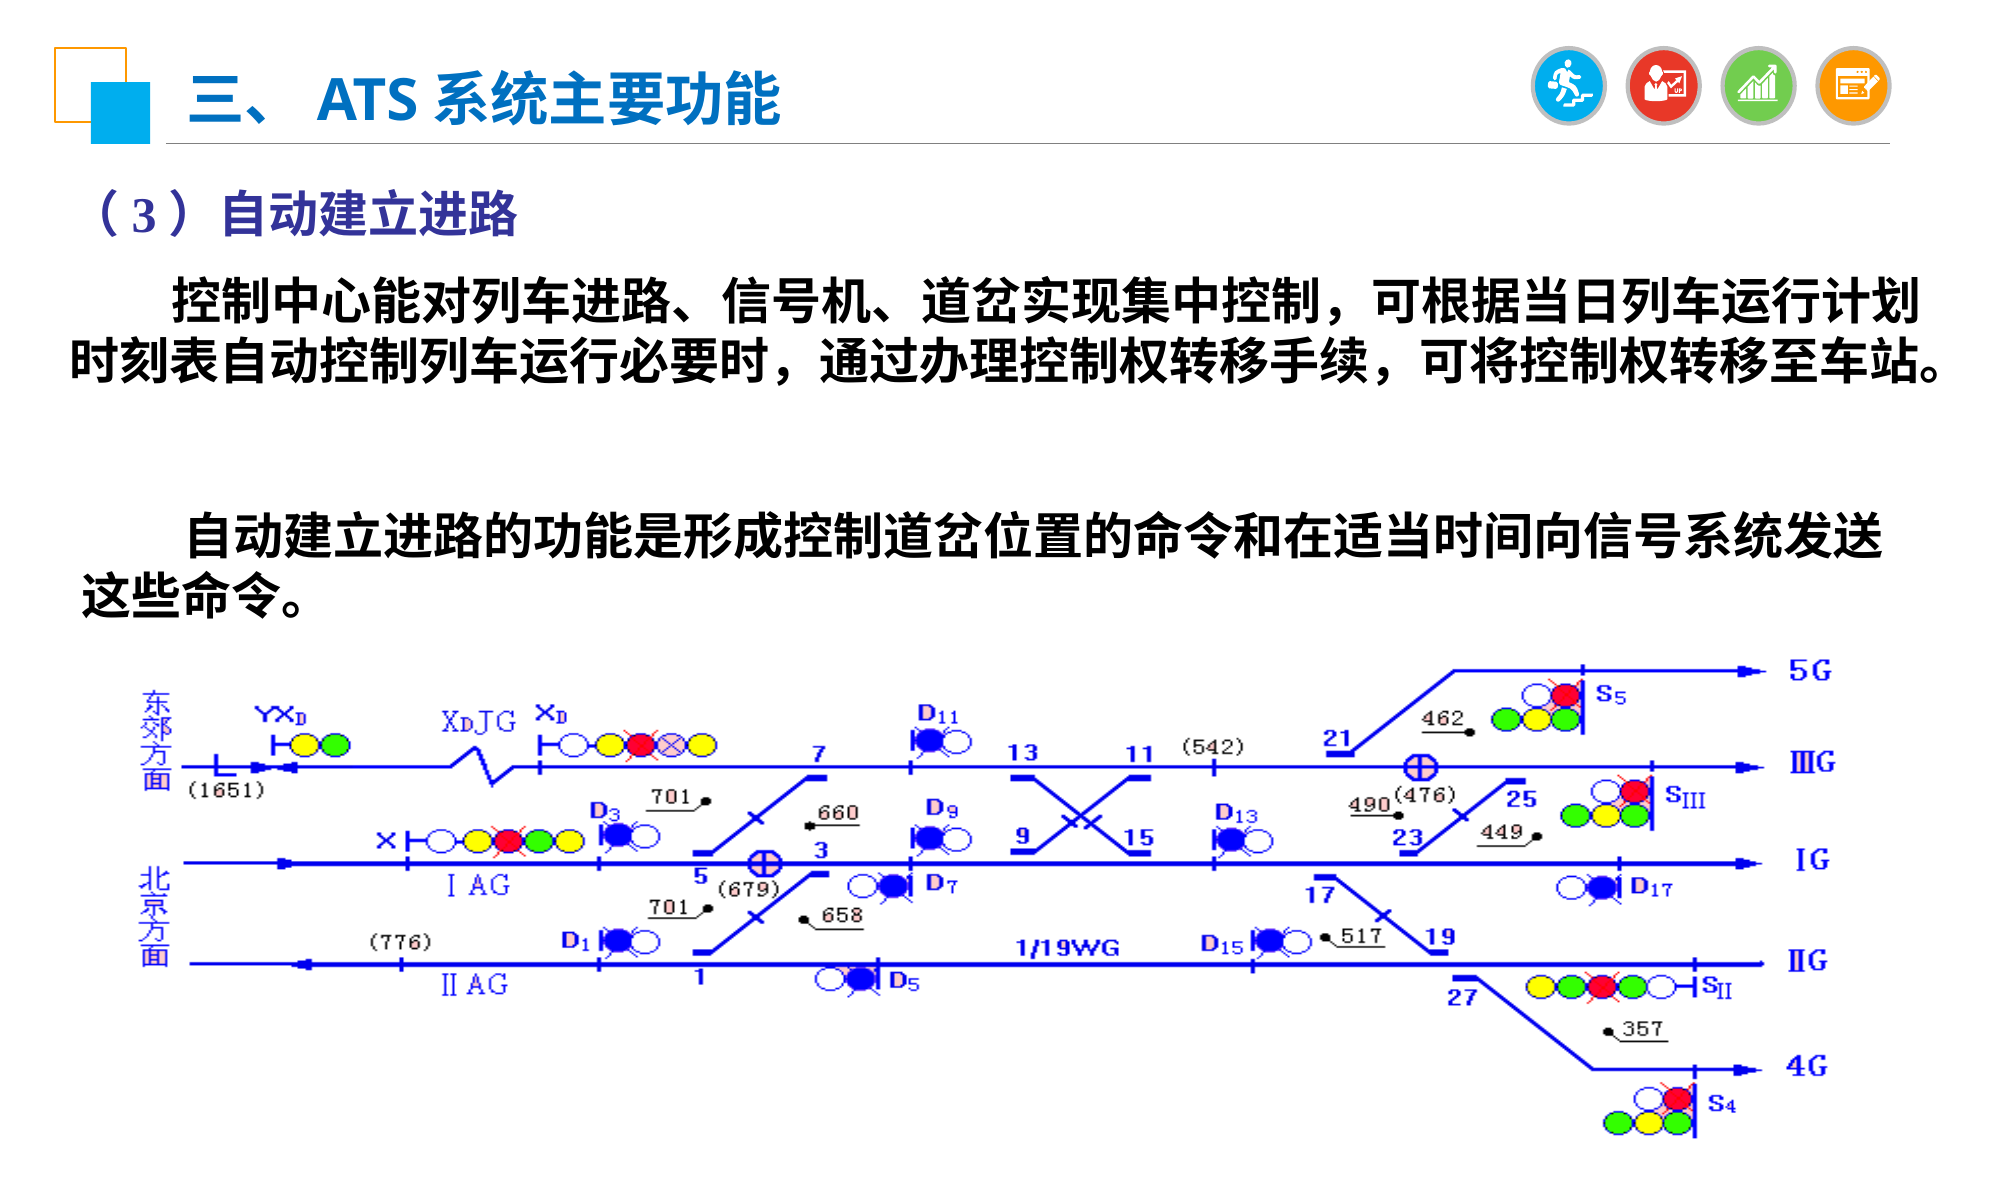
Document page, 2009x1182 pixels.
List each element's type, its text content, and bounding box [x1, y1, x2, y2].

picture [124, 648, 1842, 1154]
text_box （3）自动建立进路 [54, 174, 1415, 250]
text_box 控制中心能对列车进路、信号机、道岔实现集中控制，可根据当日列车运行计划时刻表自动控制列车运行必要时，通过办理控制权转移手续，可将控制权转移至车站。 [54, 262, 1942, 398]
text_box 三、ATS系统主要功能 [165, 51, 803, 142]
text_box 自动建立进路的功能是形成控制道岔位置的命令和在适当时间向信号系统发送这些命令。 [66, 496, 1930, 632]
